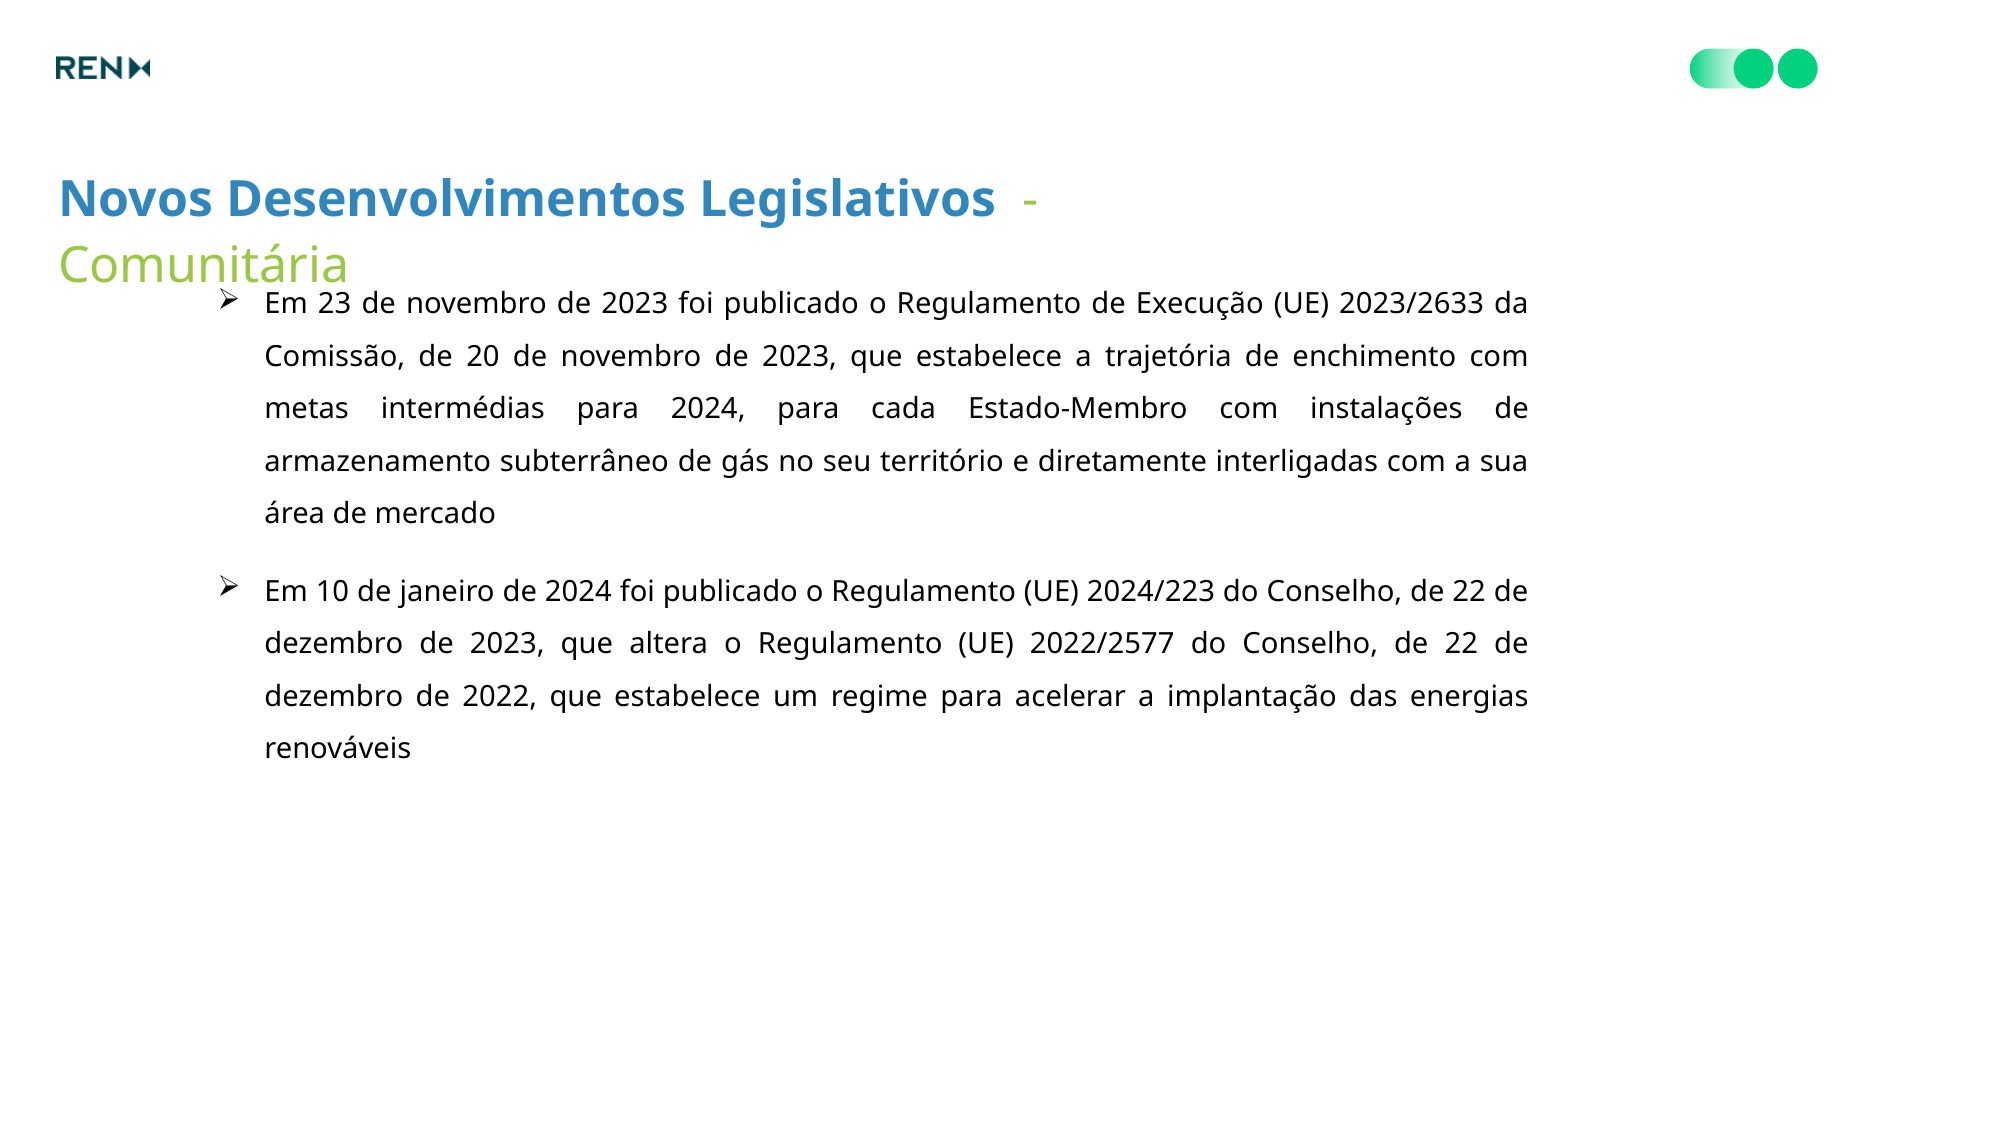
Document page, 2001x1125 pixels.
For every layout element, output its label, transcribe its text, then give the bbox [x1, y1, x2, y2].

text_box Novos Desenvolvimentos Legislativos - Comunitária [43, 153, 1317, 301]
text_box Em 23 de novembro de 2023 foi publicado o Regulamento de Execução (UE) 2023/2633 da Comissão, de 20 de novembro de 2023, que estabelece a trajetória de enchimento com metas intermédias para 2024, para cada Estado-Membro com instalações de armazenamento subterrâneo de gás no seu território e diretamente interligadas com a sua área de mercado Em 10 de janeiro de 2024 foi publicado o Regulamento (UE) 2024/223 do Conselho, de 22 de dezembro de 2023, que altera o Regulamento (UE) 2022/2577 do Conselho, de 22 de dezembro de 2022, que estabelece um regime para acelerar a implantação das energias renováveis [144, 259, 1545, 850]
picture [1677, 35, 1825, 92]
